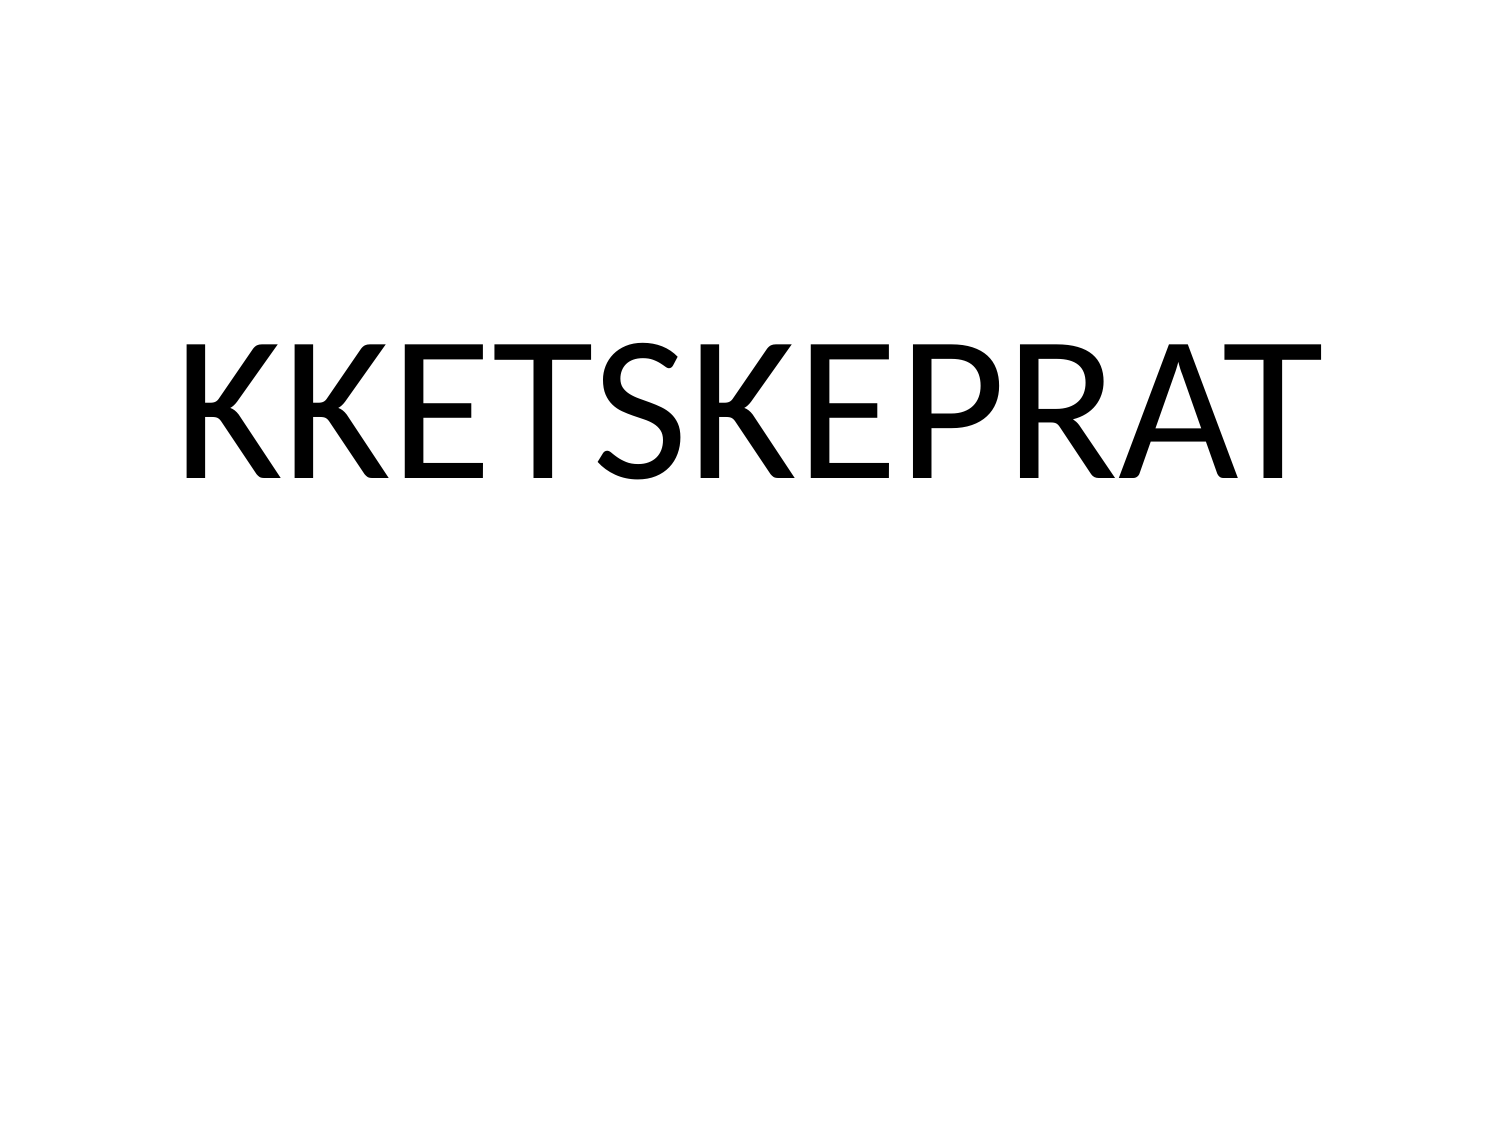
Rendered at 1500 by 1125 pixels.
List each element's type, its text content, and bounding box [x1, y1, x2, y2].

list KKETSKEPRAT [75, 262, 1425, 1005]
